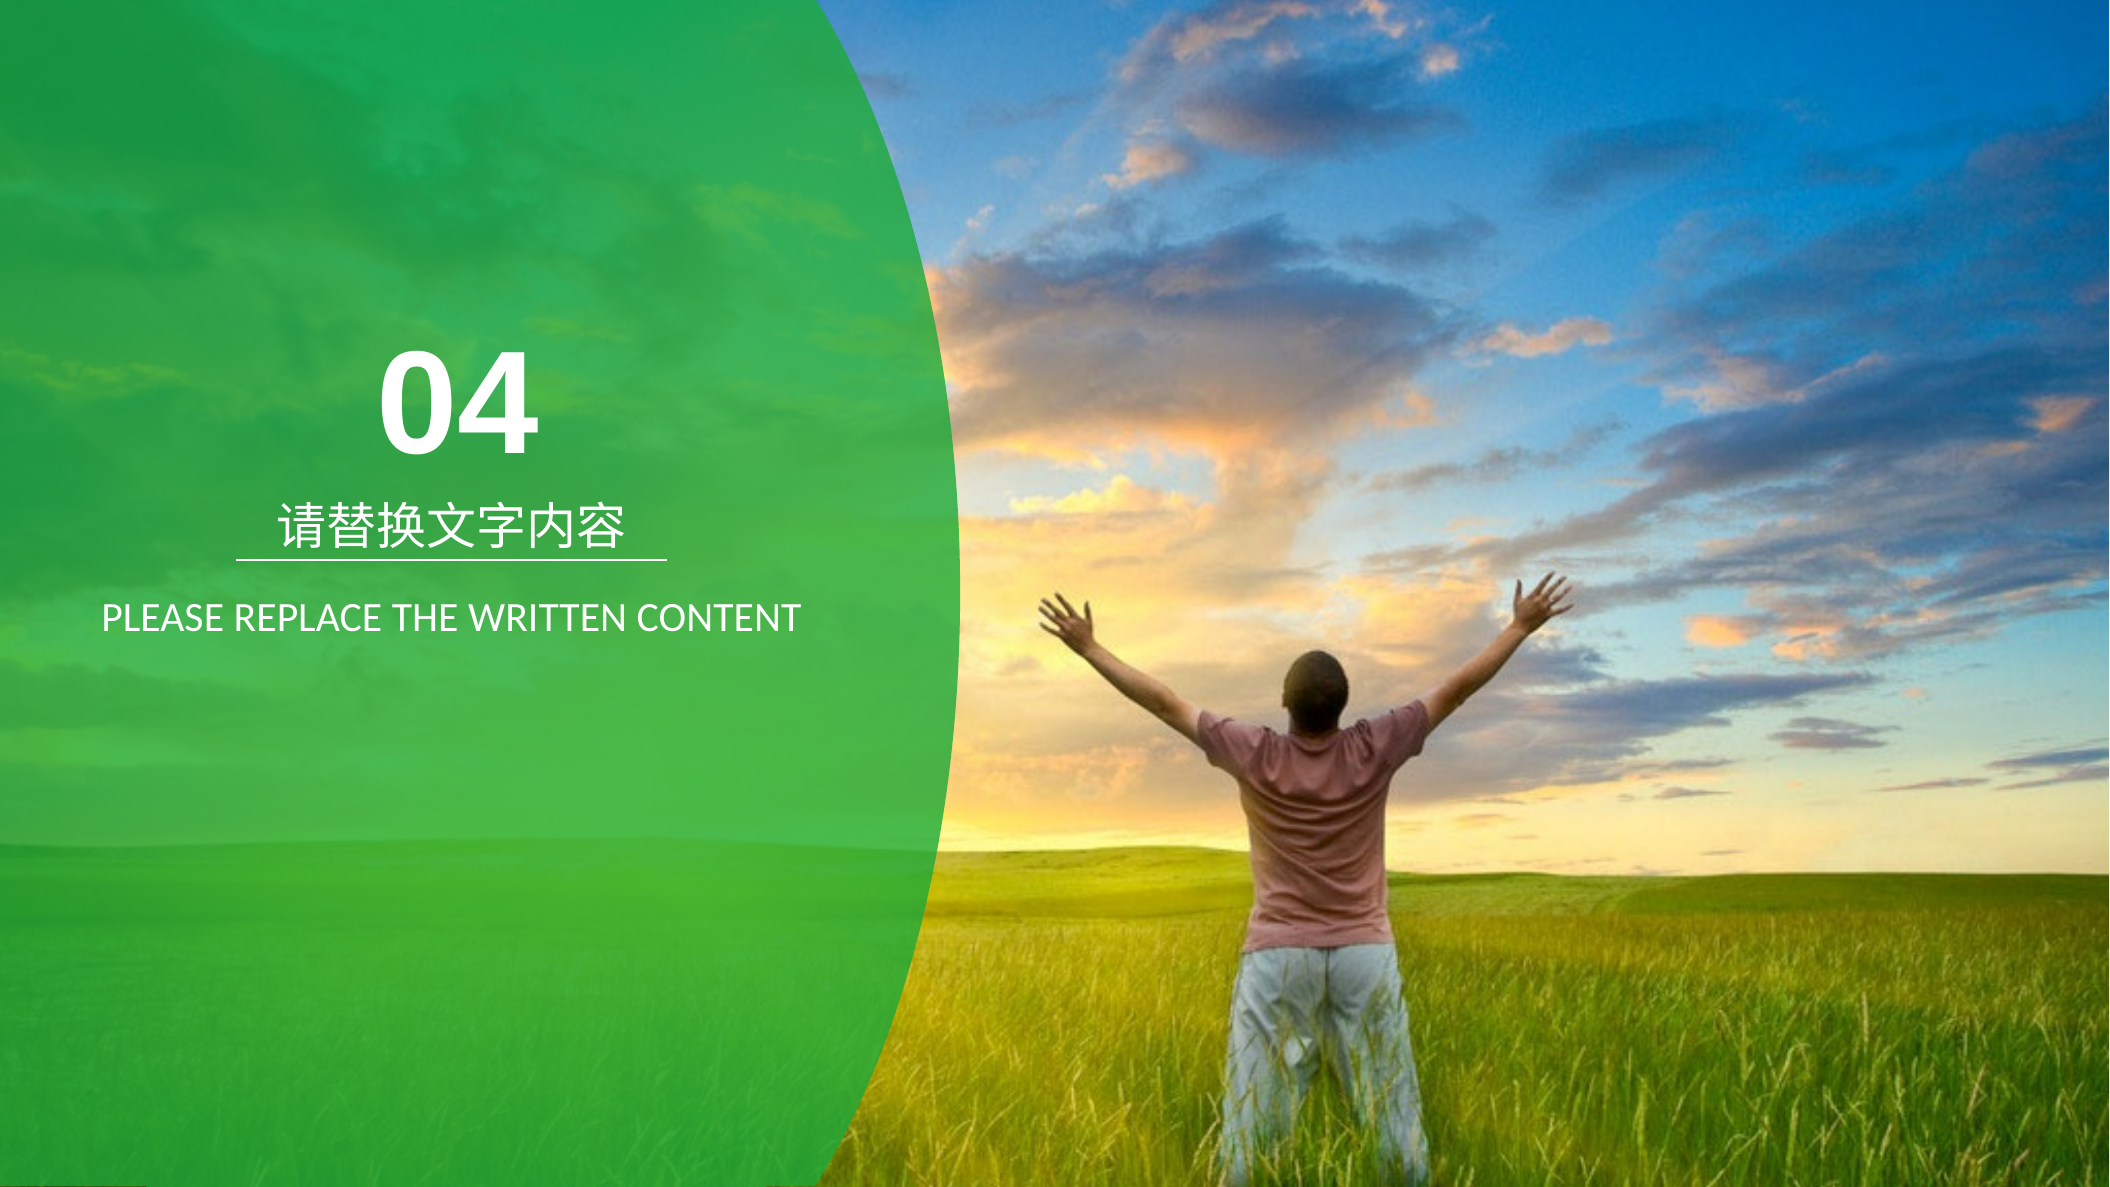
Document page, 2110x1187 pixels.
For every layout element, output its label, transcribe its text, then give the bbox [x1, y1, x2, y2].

text_box 04 [376, 307, 585, 484]
text_box Please replace the written content [101, 579, 802, 640]
text_box 请替换文字内容 [235, 475, 668, 559]
text_box [817, 0, 2110, 1187]
text_box [0, 0, 962, 1187]
